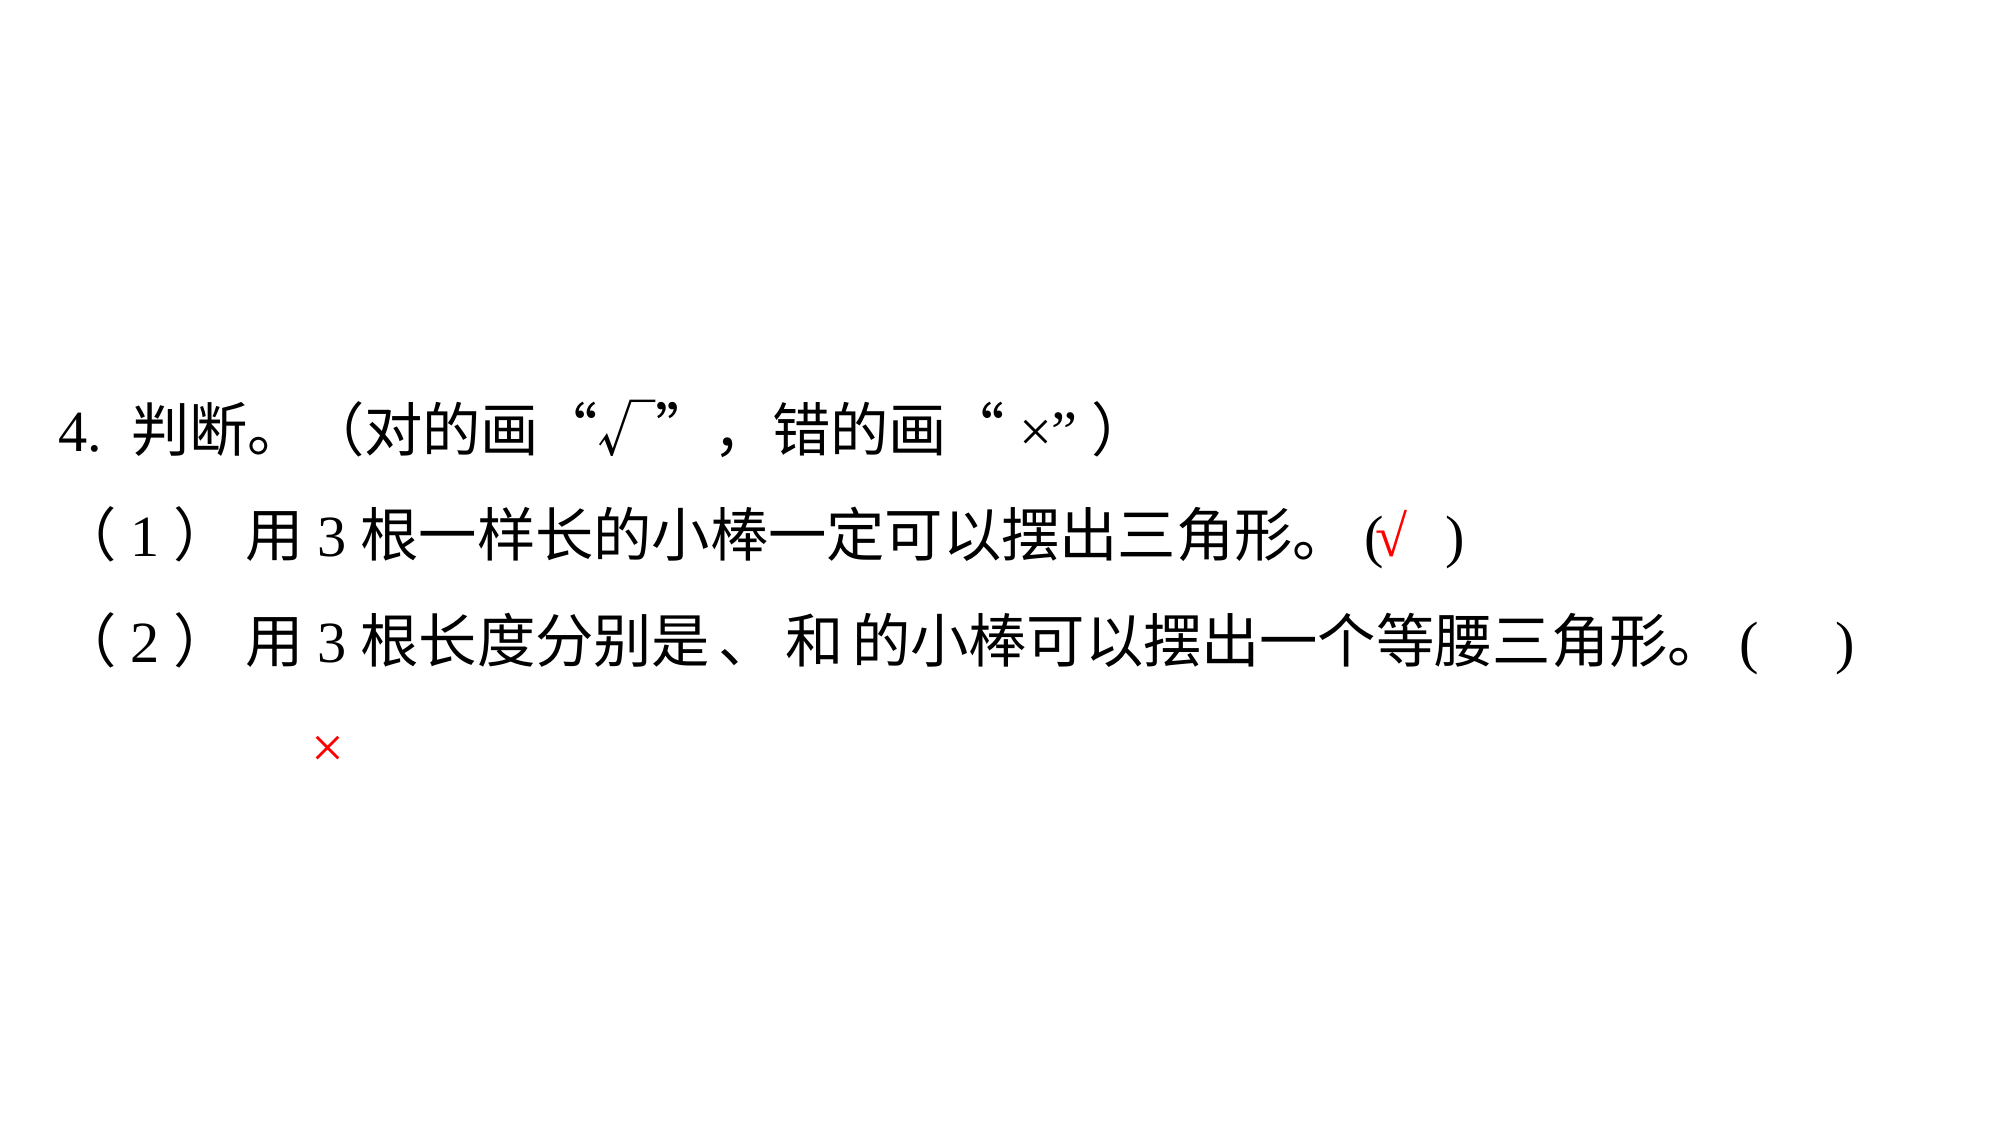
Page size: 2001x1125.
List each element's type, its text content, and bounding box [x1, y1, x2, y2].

text_box √ [1368, 463, 1415, 557]
text_box 4. 判断。（对的画“√”，错的画“×”） [58, 358, 1943, 452]
text_box （1） 用3根一样长的小棒一定可以摆出三角形。( ) [1415, 463, 1943, 557]
text_box （1） 用3根一样长的小棒一定可以摆出三角形。( ) [58, 463, 1368, 557]
text_box × [291, 673, 364, 767]
